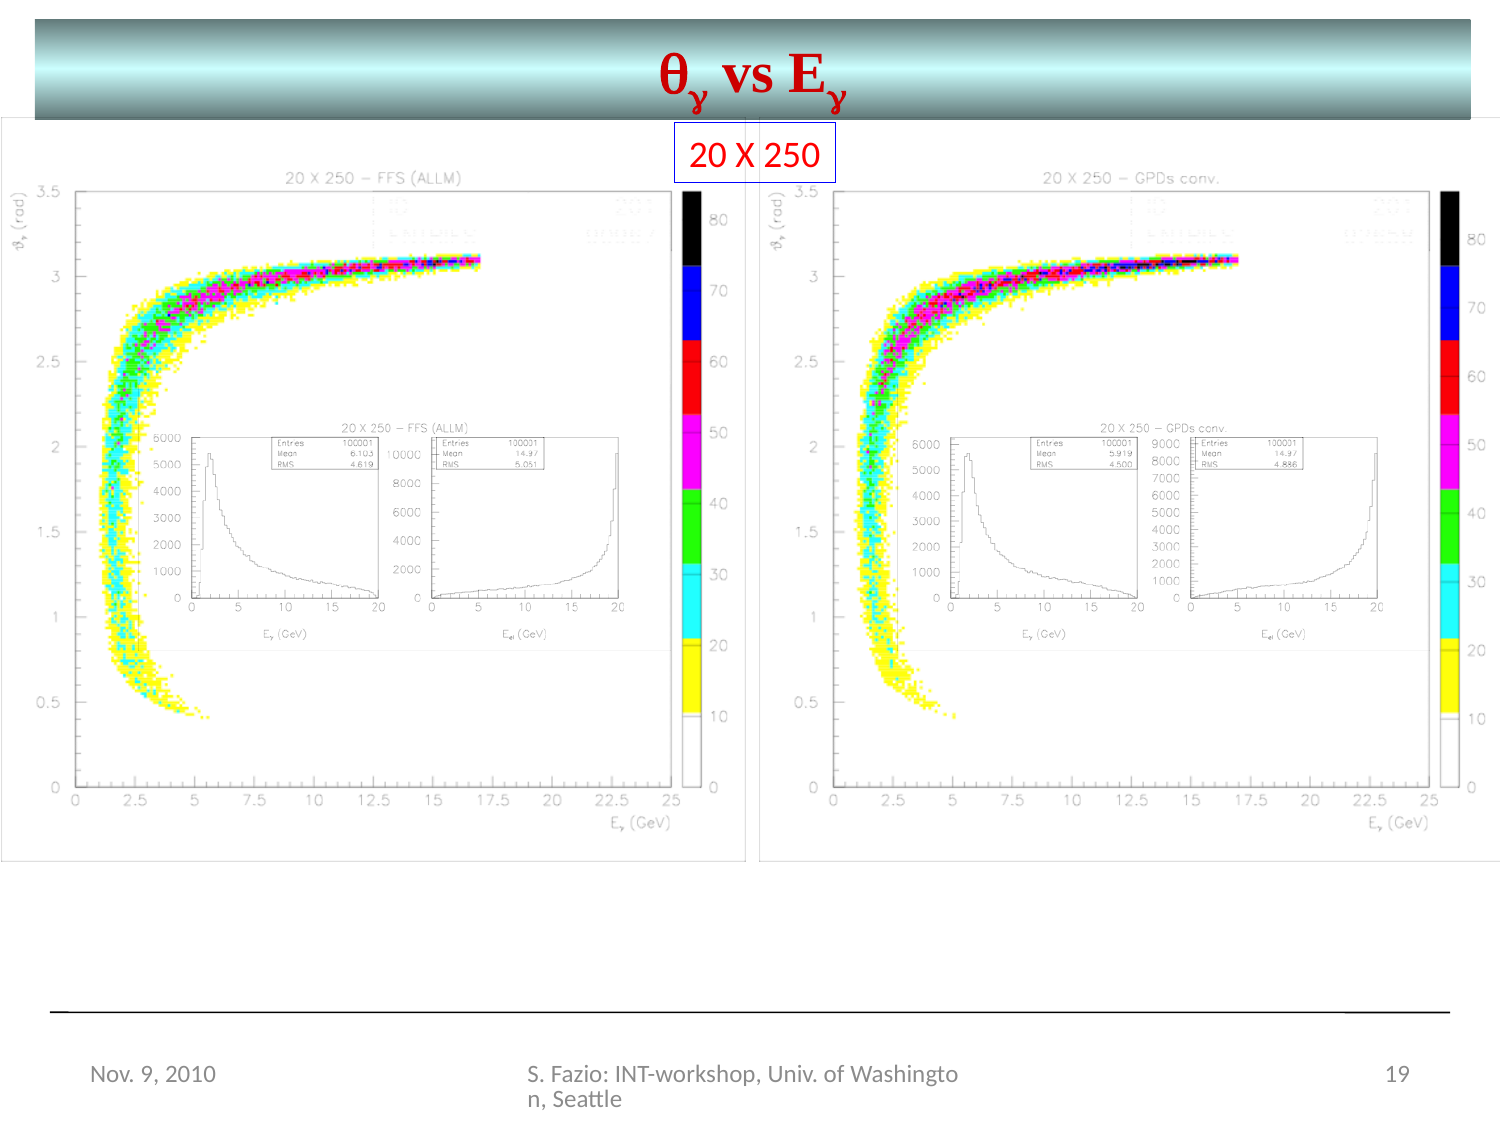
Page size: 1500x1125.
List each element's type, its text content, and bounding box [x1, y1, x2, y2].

picture [759, 116, 1500, 862]
slide_number 19 [1074, 1042, 1425, 1103]
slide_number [75, 1042, 425, 1103]
text_box 20 X 250 [750, 122, 754, 183]
text_box qg vs Eg [34, 19, 1471, 120]
footer S. Fazio: INT-workshop, Univ. of Washington, Seattle [512, 1042, 988, 1103]
picture [1, 116, 746, 862]
